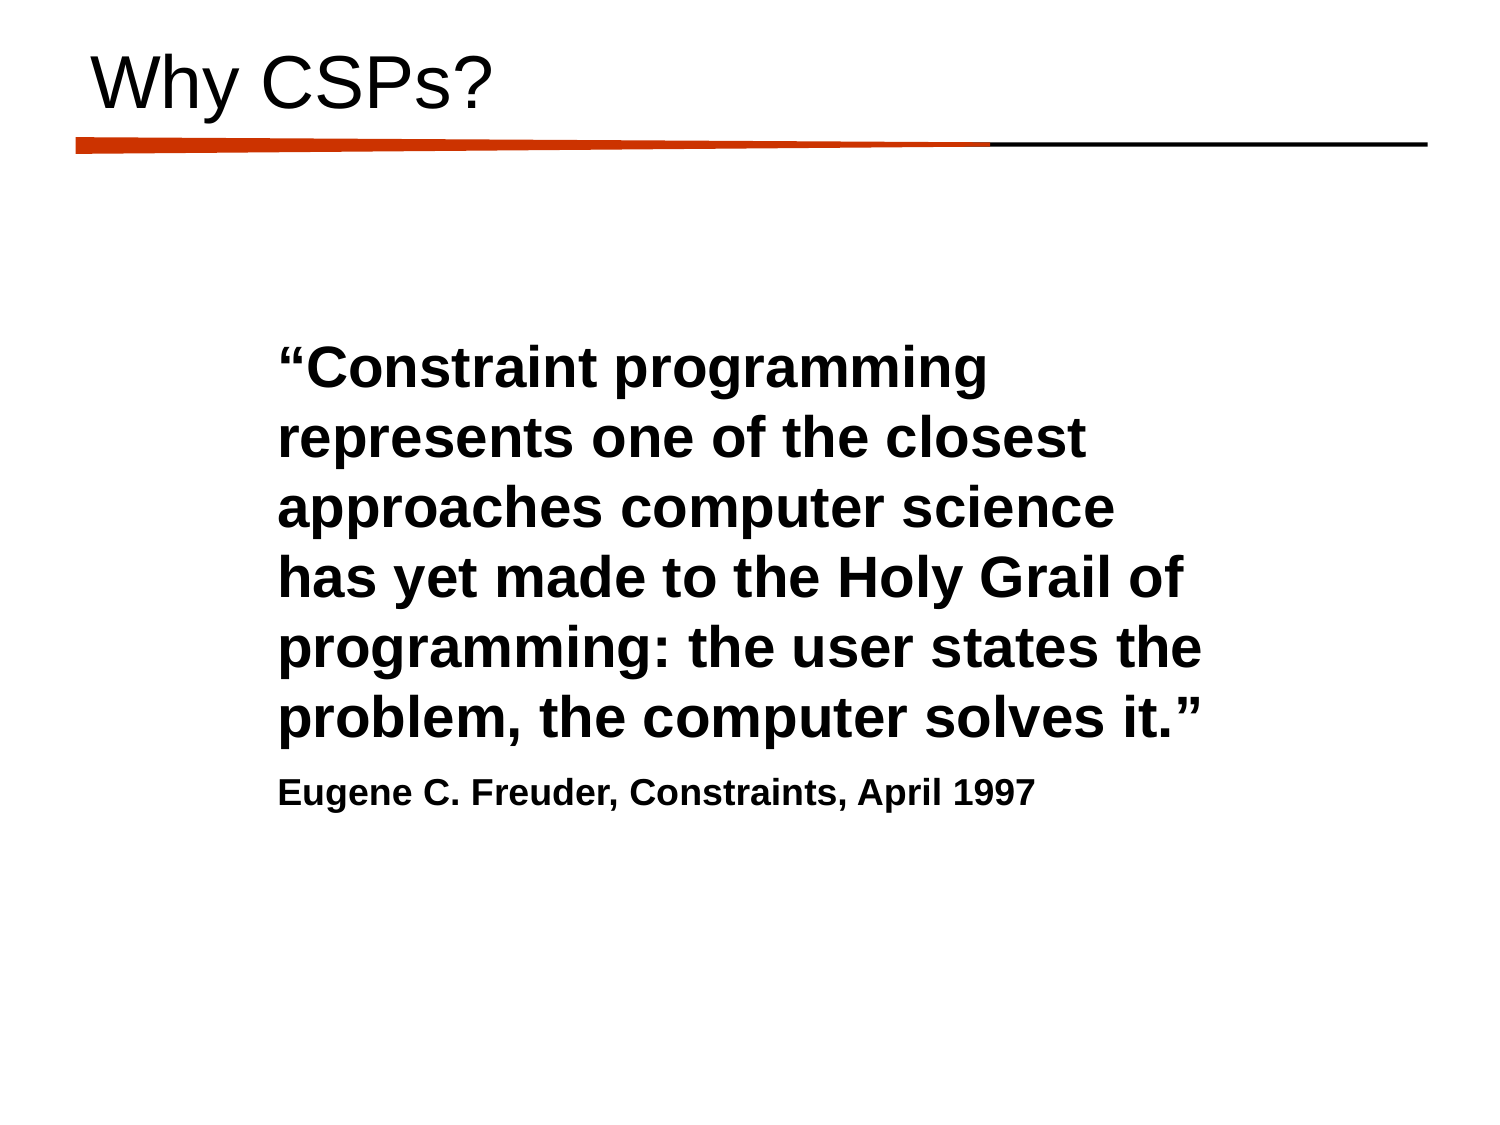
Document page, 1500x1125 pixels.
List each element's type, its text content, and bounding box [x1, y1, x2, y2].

title Why CSPs? [74, 24, 1426, 133]
text_box “Constraint programming represents one of the closest approaches computer science has yet made to the Holy Grail of programming: the user states the problem, the computer solves it.” Eugene C. Freuder, Constraints, April 1997 [262, 322, 1225, 866]
